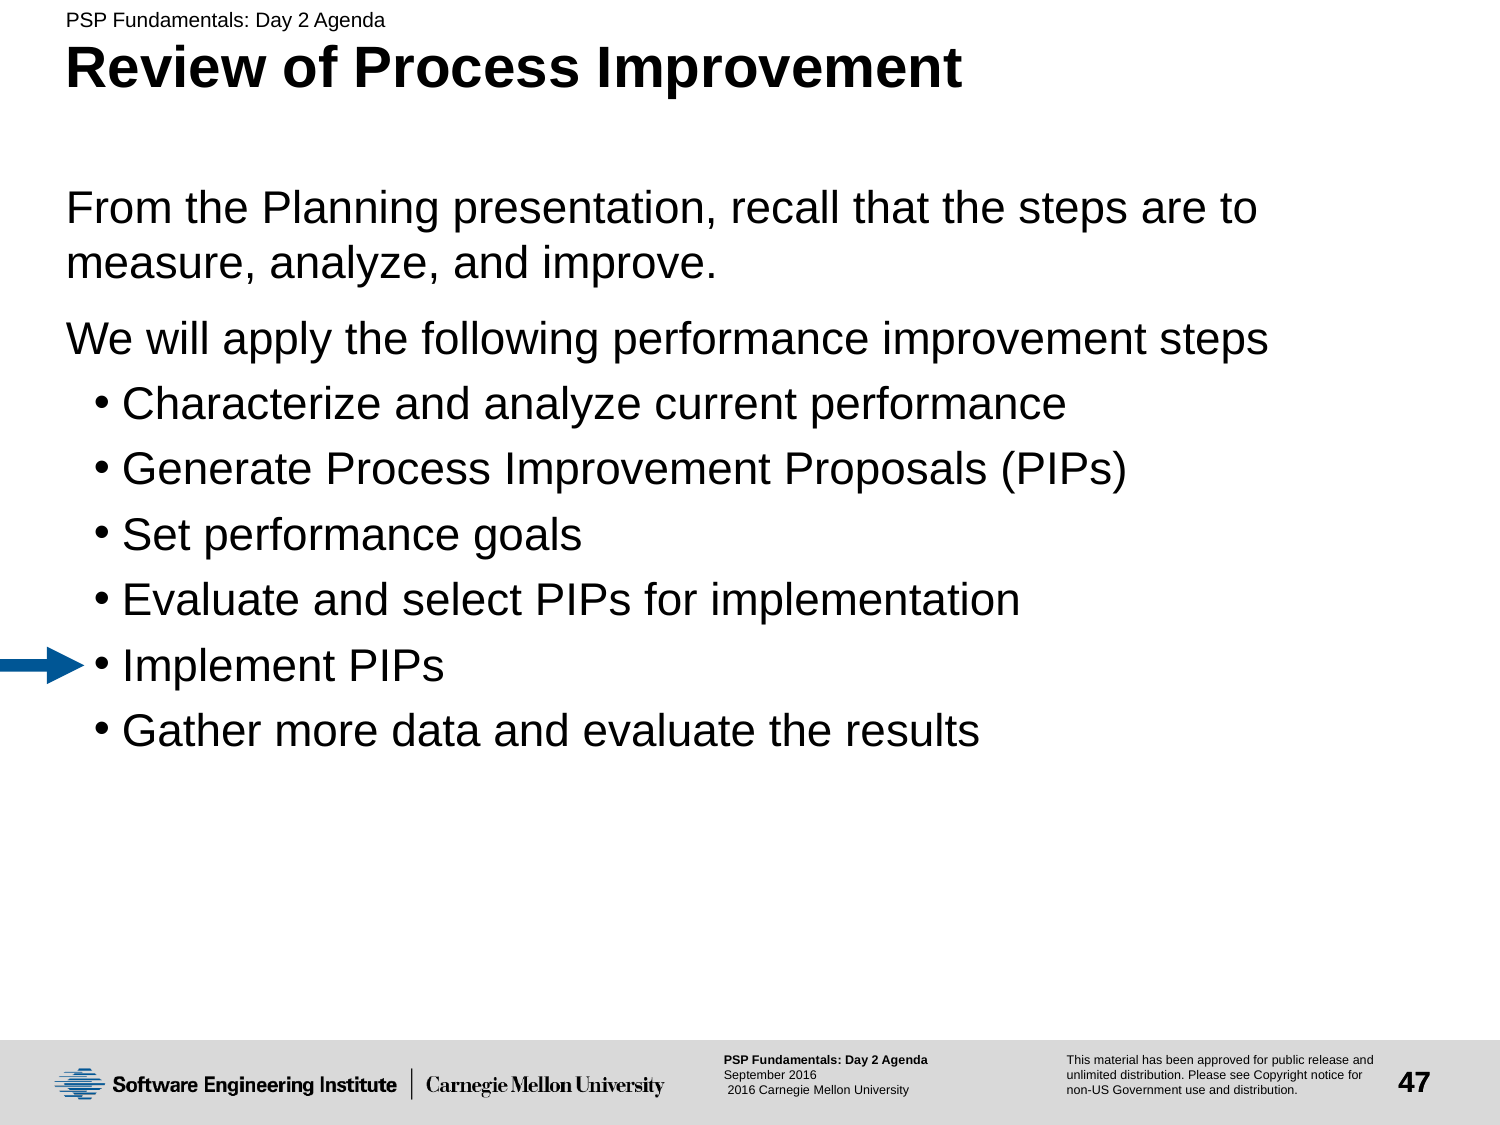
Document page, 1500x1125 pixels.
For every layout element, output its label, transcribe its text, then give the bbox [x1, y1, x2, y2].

title Review of Process Improvement [65, 37, 1430, 148]
picture [46, 1061, 673, 1104]
list From the Planning presentation, recall that the steps are to measure, analyze, and improve. We will apply the following performance improvement steps Characterize and analyze current performance Generate Process Improvement Proposals (PIPs) Set performance goals Evaluate and select PIPs for implementation Implement PIPs Gather more data and evaluate the results [65, 177, 1431, 1000]
text_box [0, 659, 85, 672]
